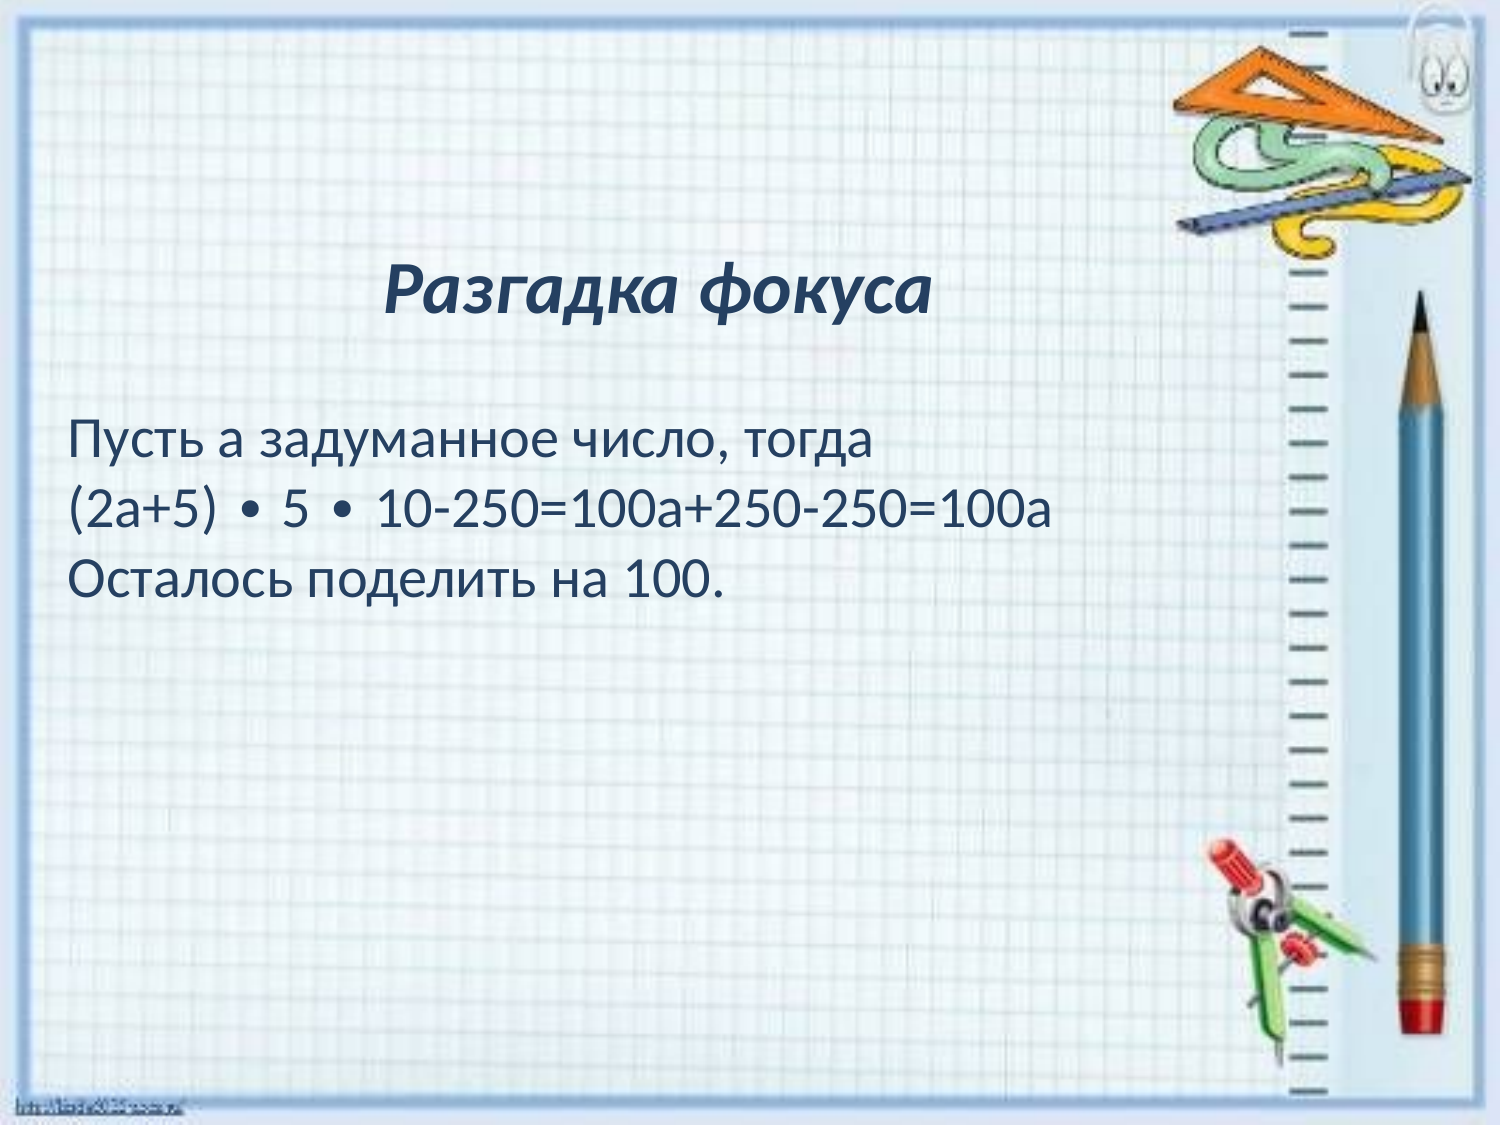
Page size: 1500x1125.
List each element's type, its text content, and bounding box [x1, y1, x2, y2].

picture [0, 0, 1500, 1125]
text_box Разгадка фокуса Пусть а задуманное число, тогда (2а+5) ∙ 5 ∙ 10-250=100а+250-250=100а Осталось поделить на 100. [53, 231, 1282, 617]
